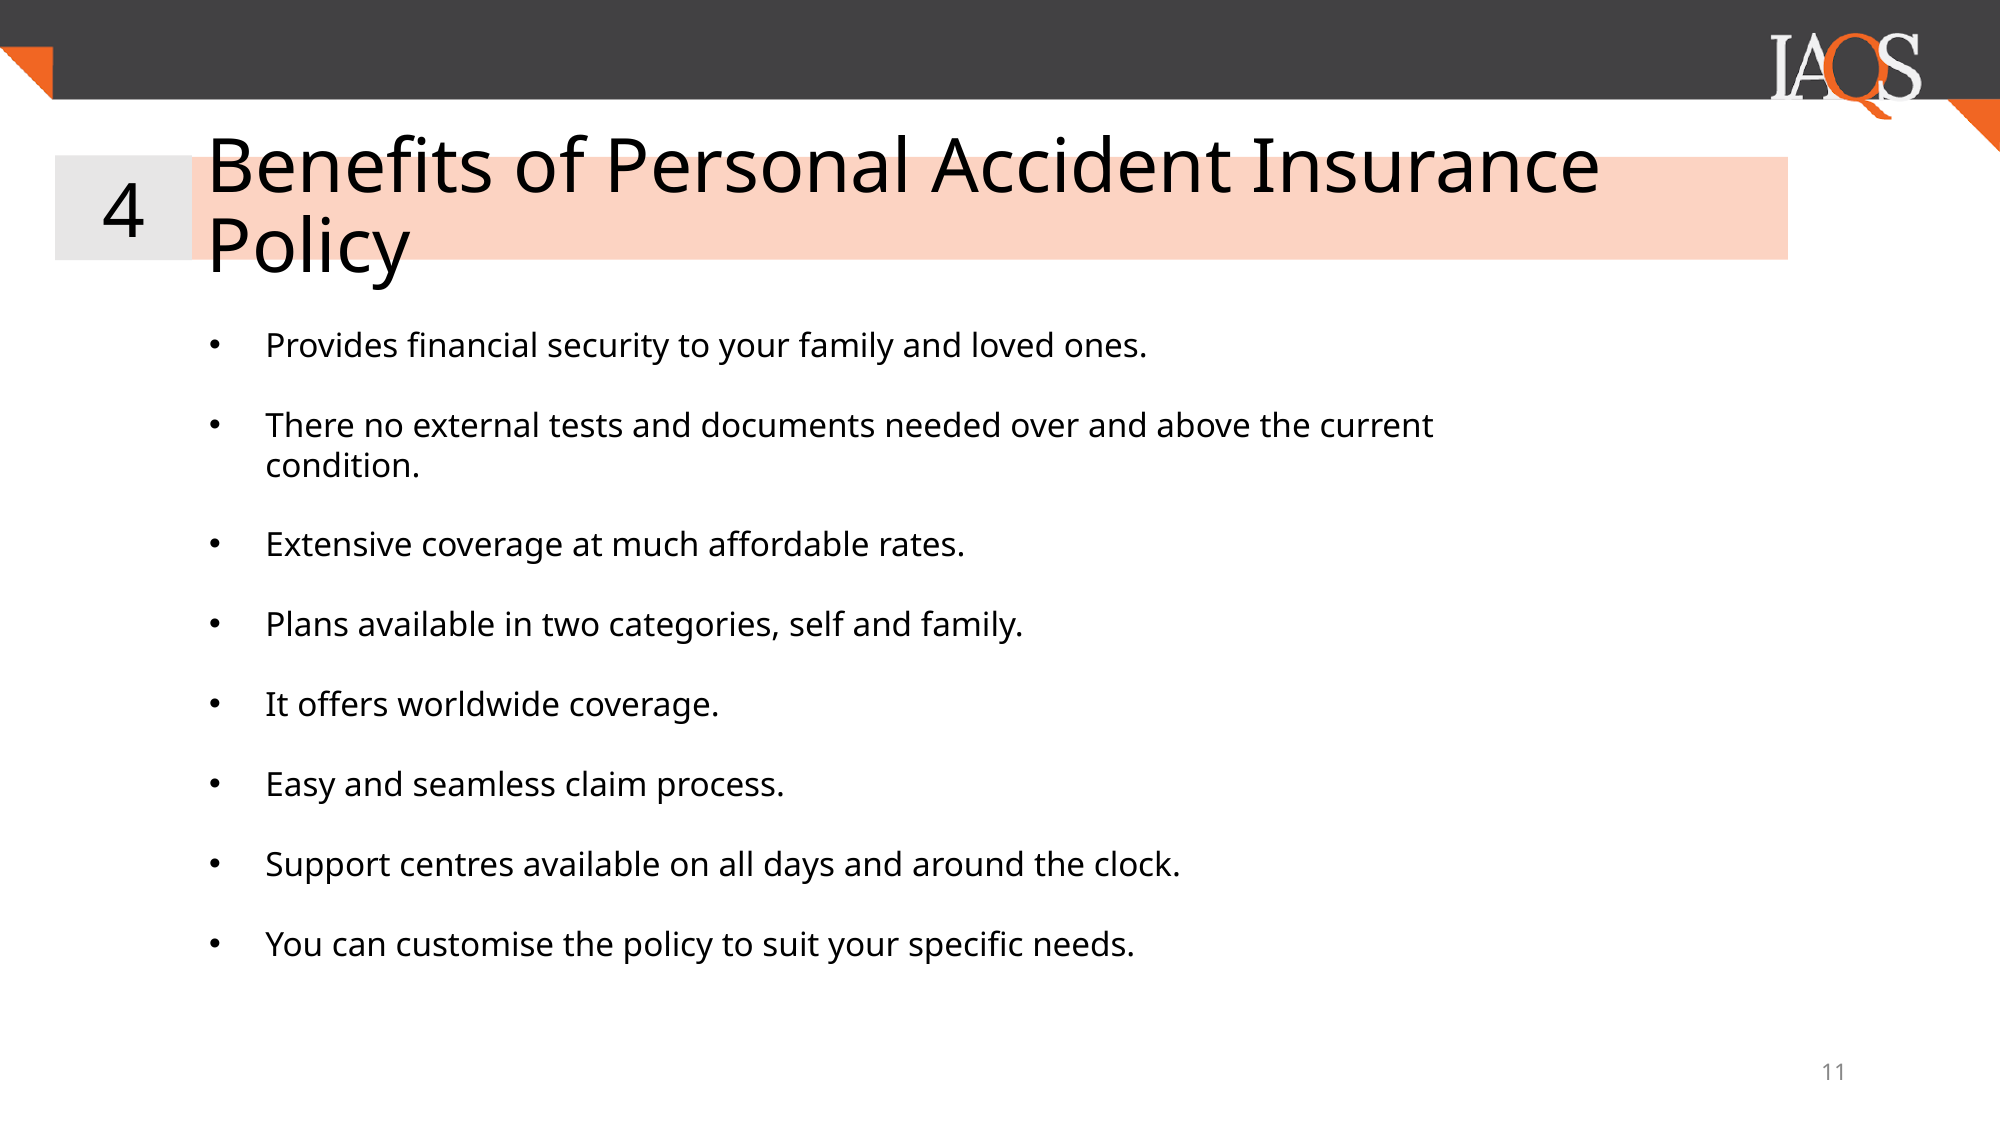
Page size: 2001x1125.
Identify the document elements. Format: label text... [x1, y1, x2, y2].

text_box Provides financial security to your family and loved ones. There no external tests and documents needed over and above the current condition. Extensive coverage at much affordable rates. Plans available in two categories, self and family. It offers worldwide coverage. Easy and seamless claim process. Support centres available on all days and around the clock. You can customise the policy to suit your specific needs. [194, 316, 1537, 971]
picture [0, 0, 2000, 152]
text_box 4 [55, 155, 192, 261]
title Benefits of Personal Accident Insurance Policy [192, 156, 1788, 260]
slide_number ‹#› [1412, 1042, 1863, 1103]
